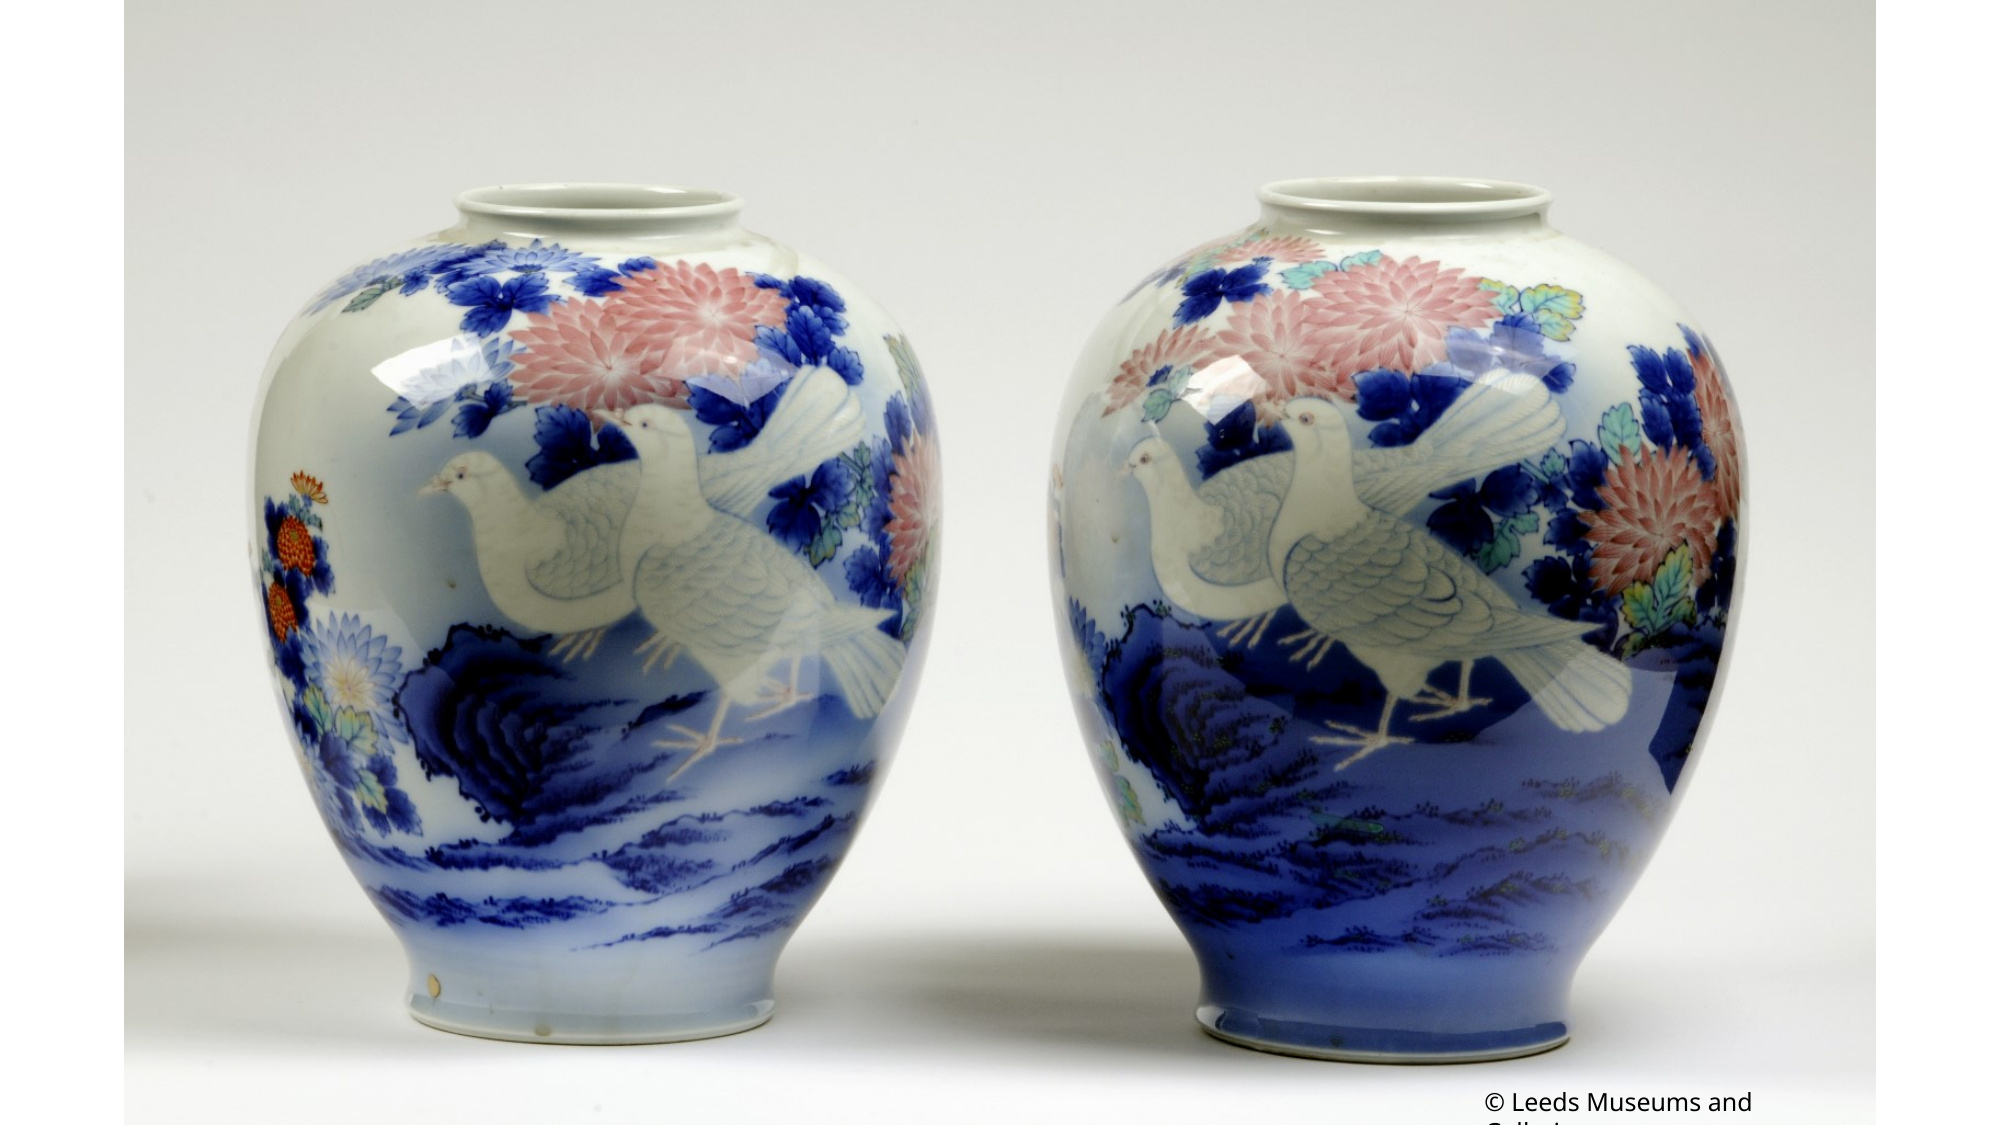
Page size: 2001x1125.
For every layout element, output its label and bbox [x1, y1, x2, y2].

picture [124, 0, 1876, 1125]
